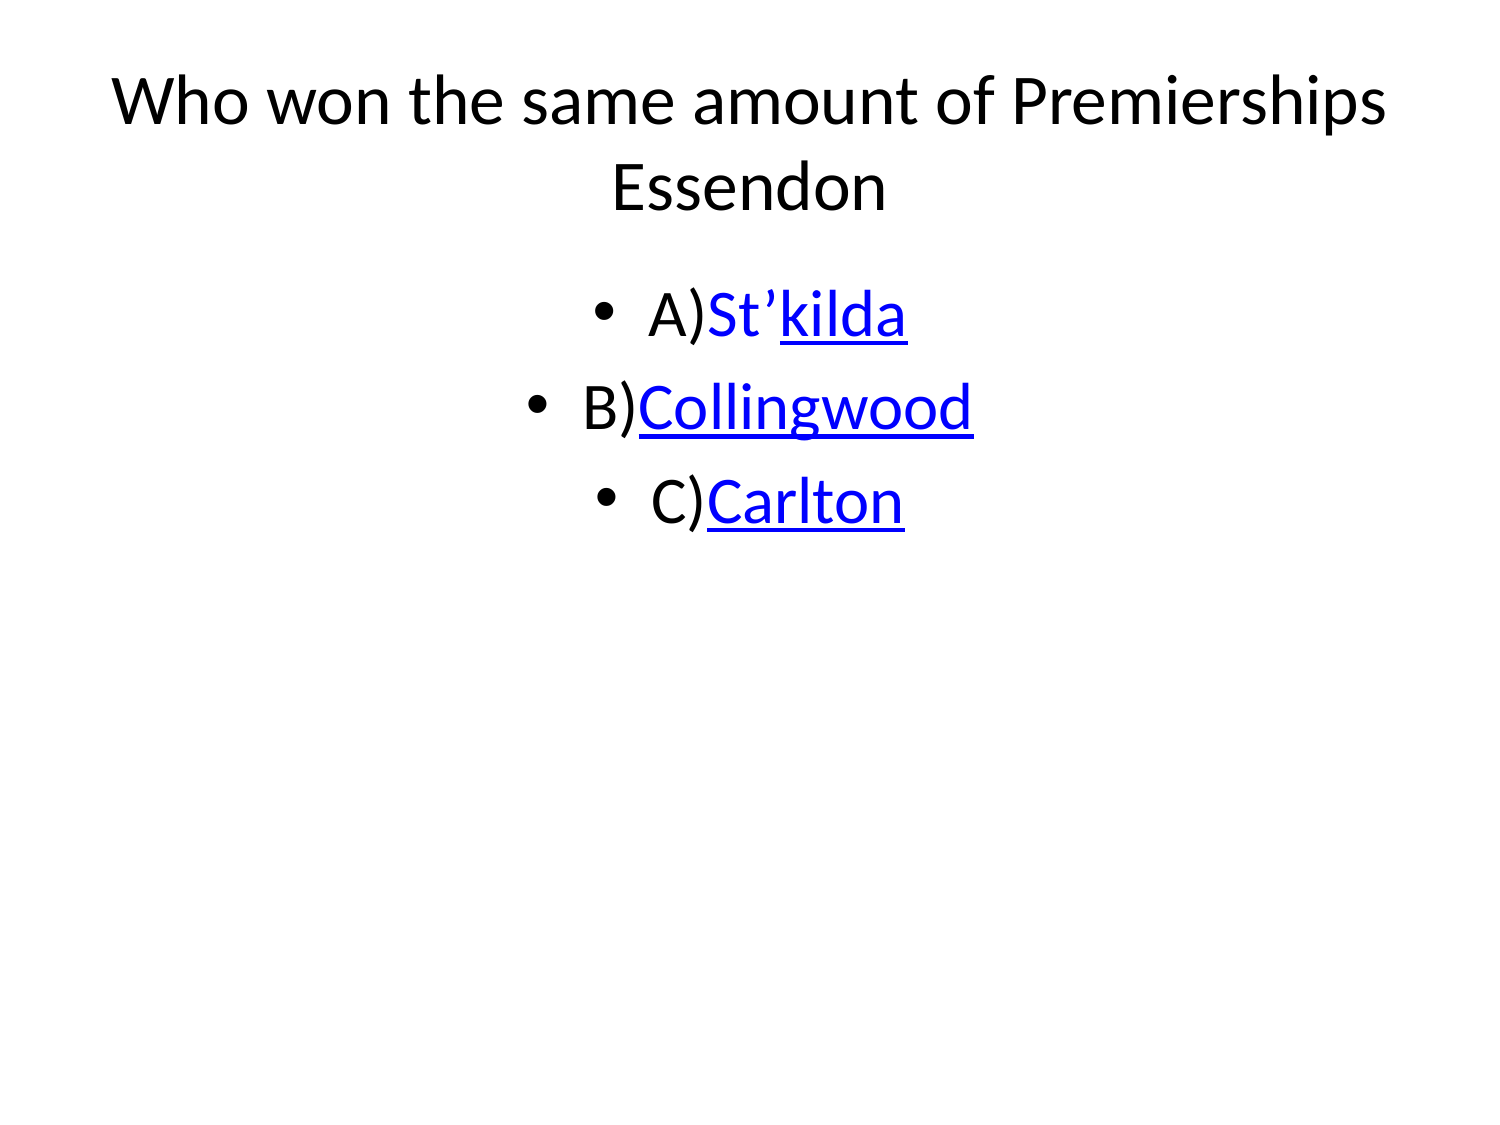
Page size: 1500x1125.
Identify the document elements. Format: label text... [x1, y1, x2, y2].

list A)St’kilda B)Collingwood C)Carlton [75, 262, 1425, 1005]
title Who won the same amount of Premierships Essendon [75, 45, 1425, 233]
